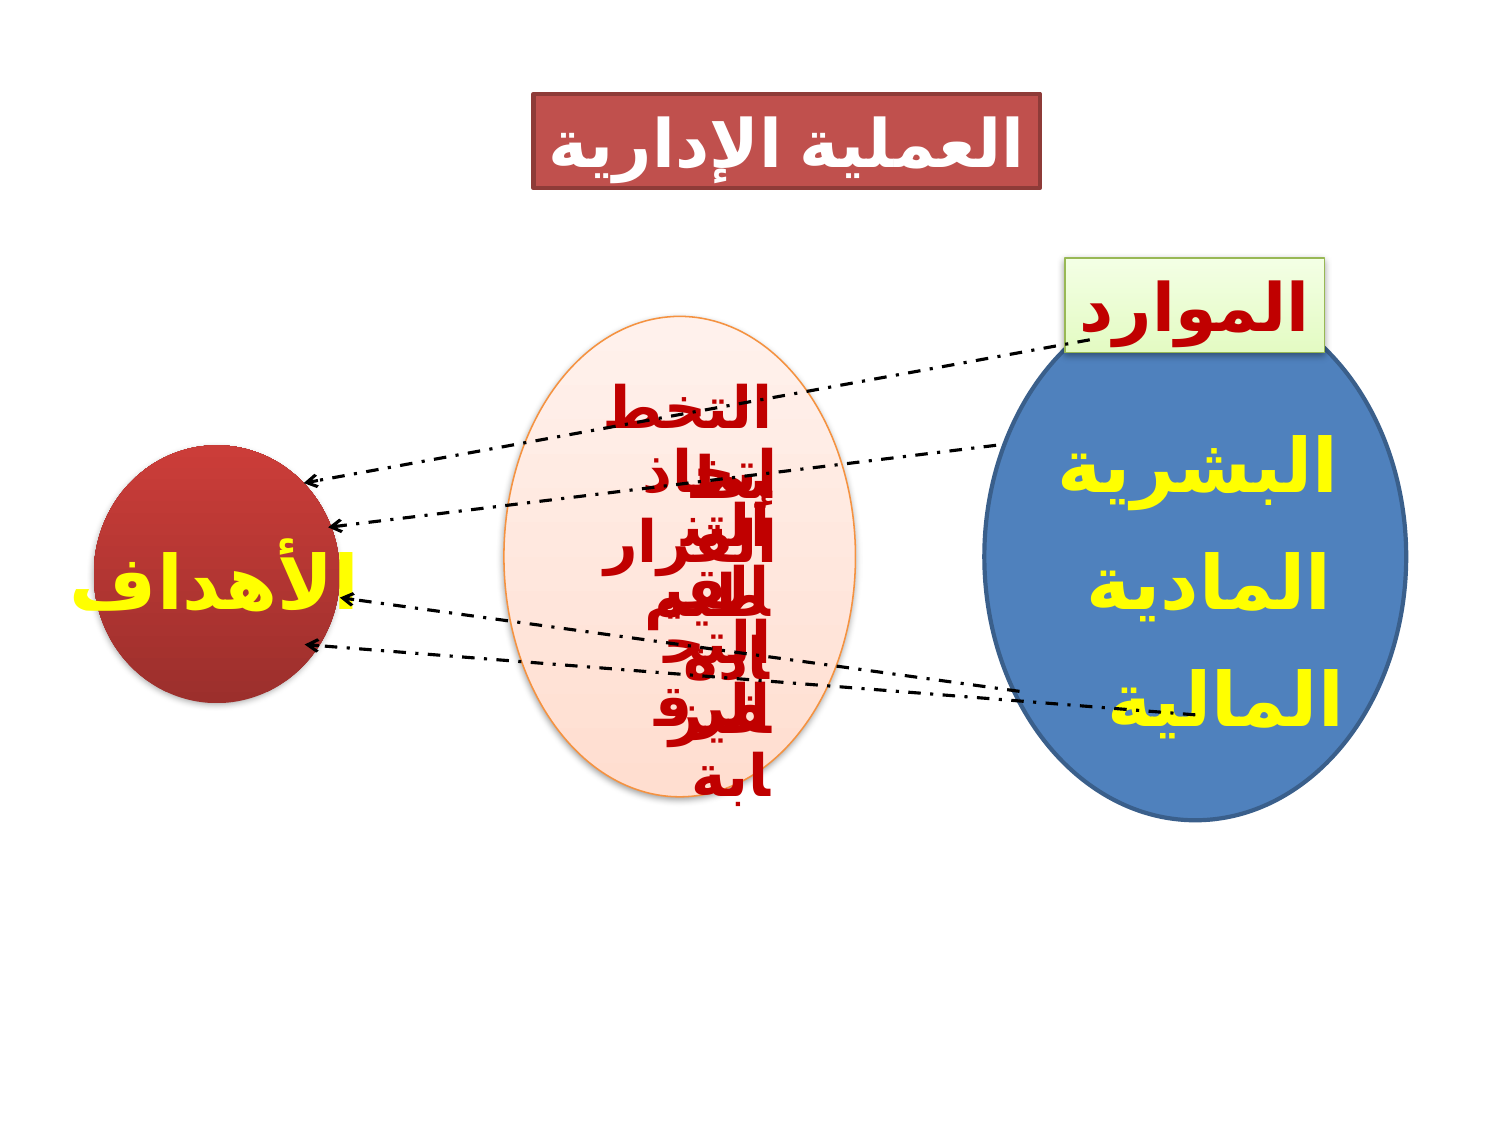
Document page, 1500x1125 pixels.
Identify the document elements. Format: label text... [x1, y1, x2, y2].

text_box العملية الإدارية [531, 92, 1042, 190]
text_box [93, 445, 298, 704]
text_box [503, 316, 856, 338]
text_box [984, 257, 1407, 821]
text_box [303, 339, 1196, 821]
